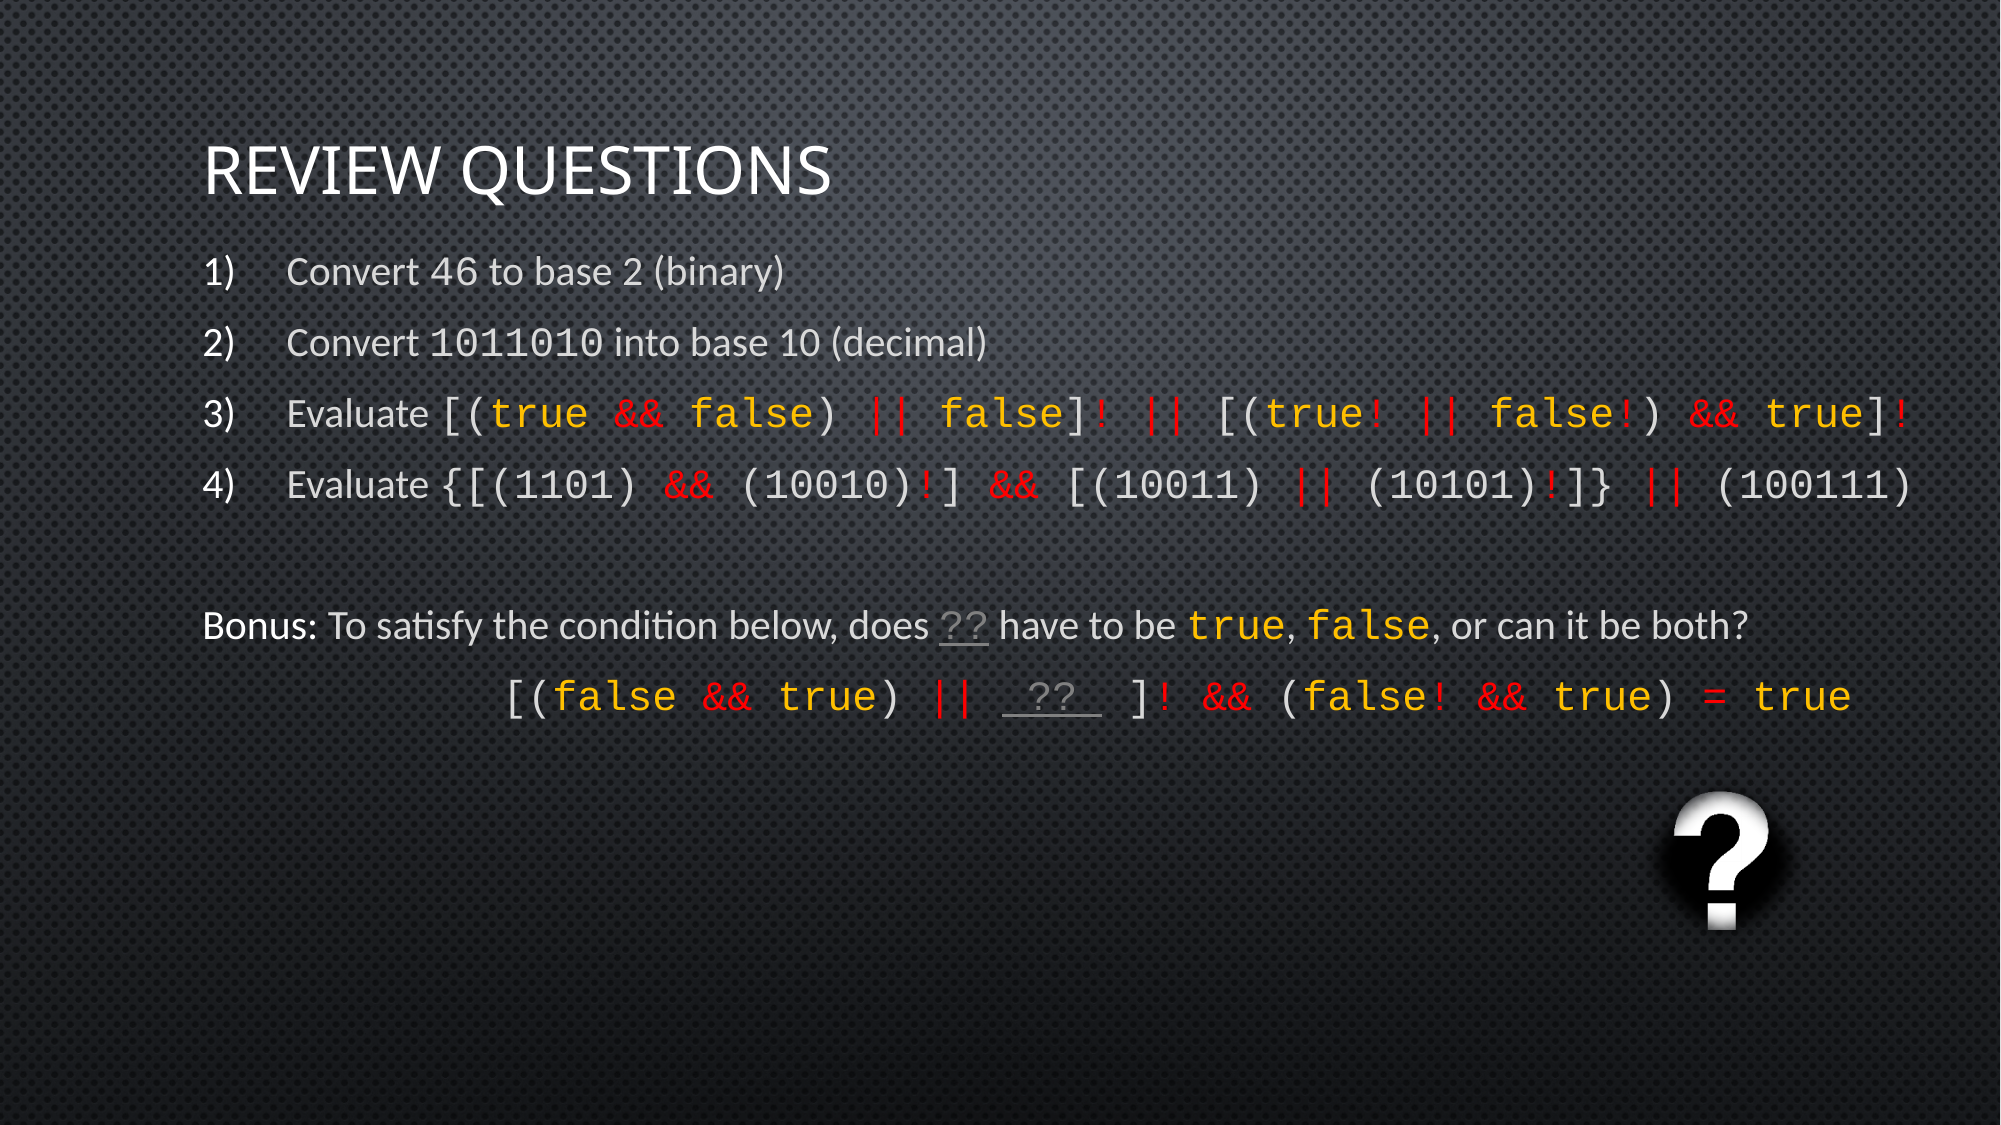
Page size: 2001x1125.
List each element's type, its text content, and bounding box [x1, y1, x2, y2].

title Review Questions [187, 99, 1813, 236]
picture [1634, 772, 1813, 951]
list Convert 46 to base 2 (binary) Convert 1011010 into base 10 (decimal) Evaluate [(true && false) || false]! || [(true! || false!) && true]! Evaluate {[(1101) && (10010)!] && [(10011) || (10101)!]} || (100111) Bonus: To satisfy the condition below, does ?? have to be true, false, or can it be both? [(false && true) || ?? ]! && (false! && true) = true [187, 236, 1937, 950]
